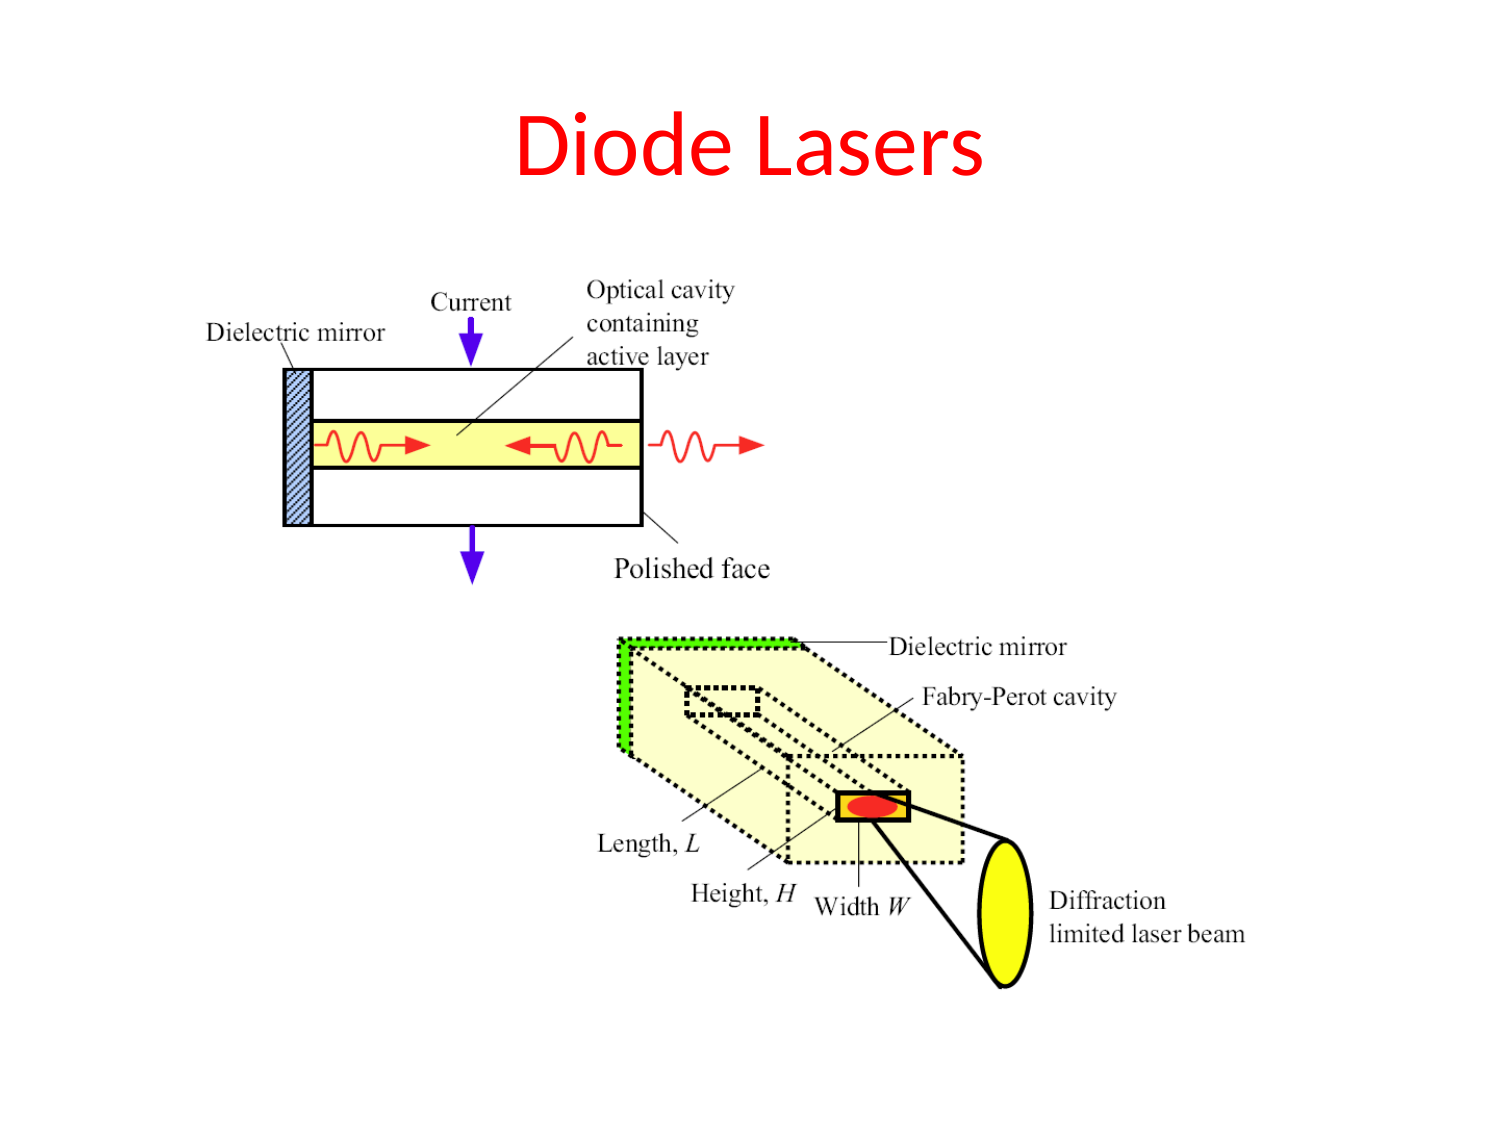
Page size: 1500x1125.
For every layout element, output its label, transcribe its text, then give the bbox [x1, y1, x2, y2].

title Diode Lasers [75, 45, 1425, 233]
picture [194, 243, 1261, 1013]
